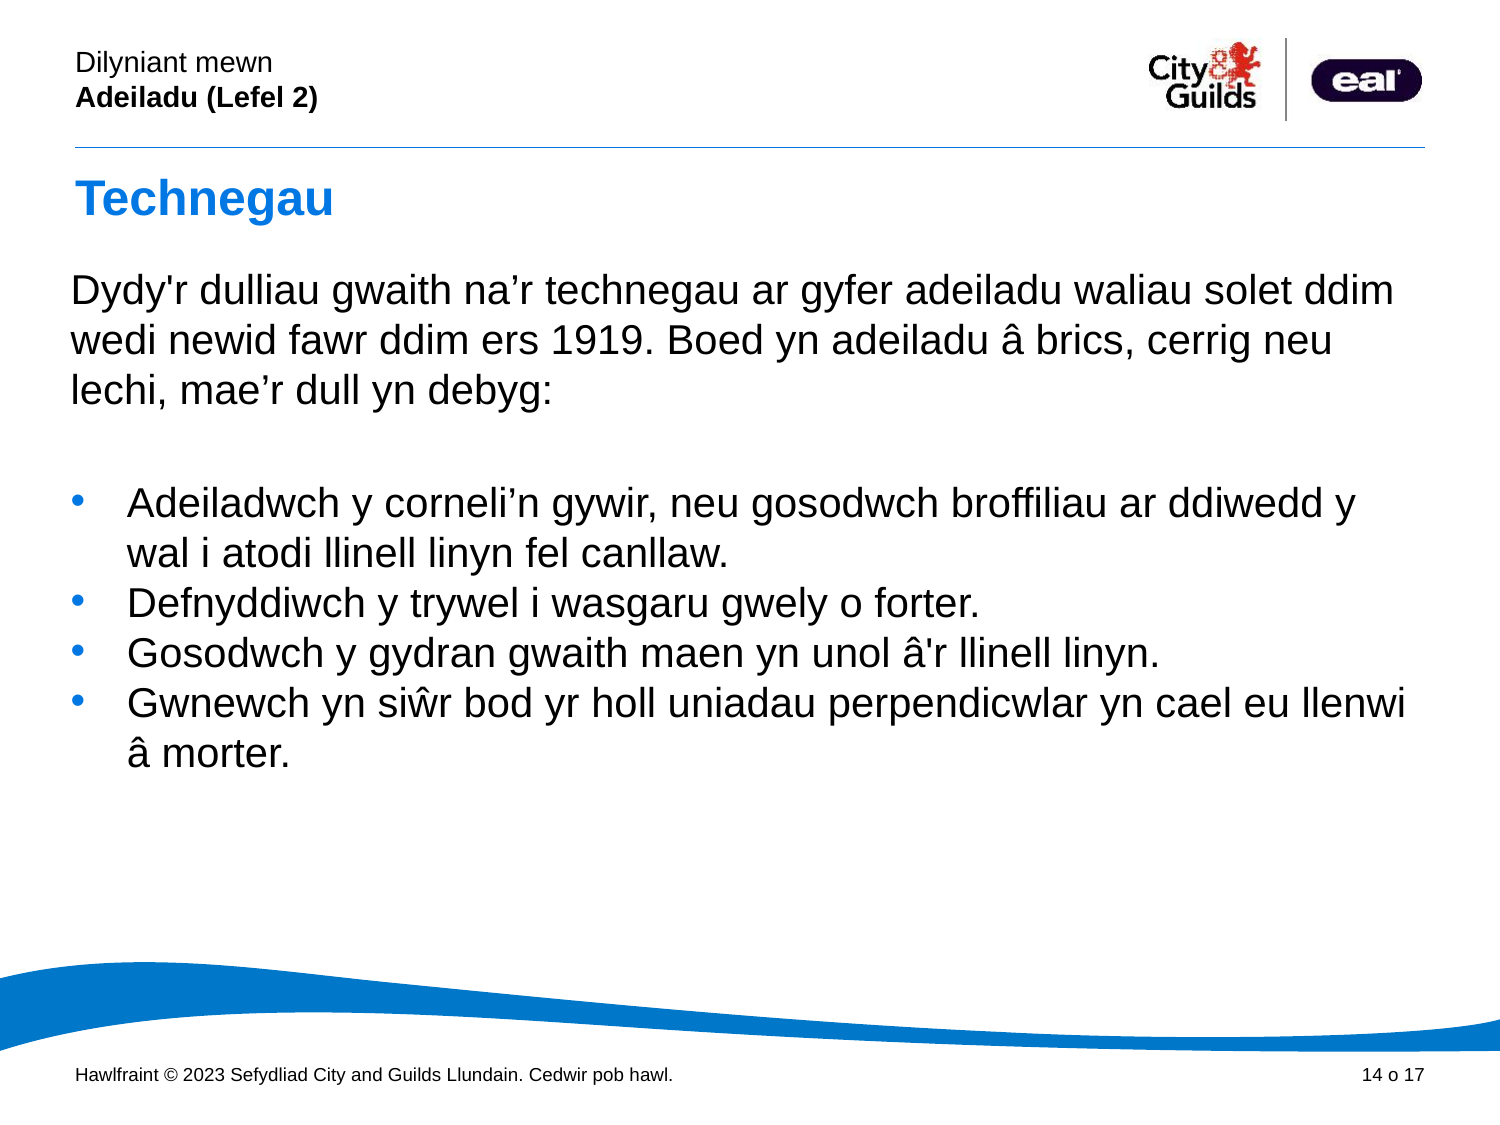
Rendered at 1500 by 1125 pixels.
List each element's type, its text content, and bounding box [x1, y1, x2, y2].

title Technegau [74, 165, 1426, 229]
picture [1149, 38, 1422, 121]
text_box Adeiladwch y corneli’n gywir, neu gosodwch broffiliau ar ddiwedd y wal i atodi llinell linyn fel canllaw. Defnyddiwch y trywel i wasgaru gwely o forter. Gosodwch y gydran gwaith maen yn unol â'r llinell linyn. Gwnewch yn siŵr bod yr holl uniadau perpendicwlar yn cael eu llenwi â morter. [55, 468, 1424, 833]
text_box Dydy'r dulliau gwaith na’r technegau ar gyfer adeiladu waliau solet ddim wedi newid fawr ddim ers 1919. Boed yn adeiladu â brics, cerrig neu lechi, mae’r dull yn debyg: [55, 255, 1424, 421]
